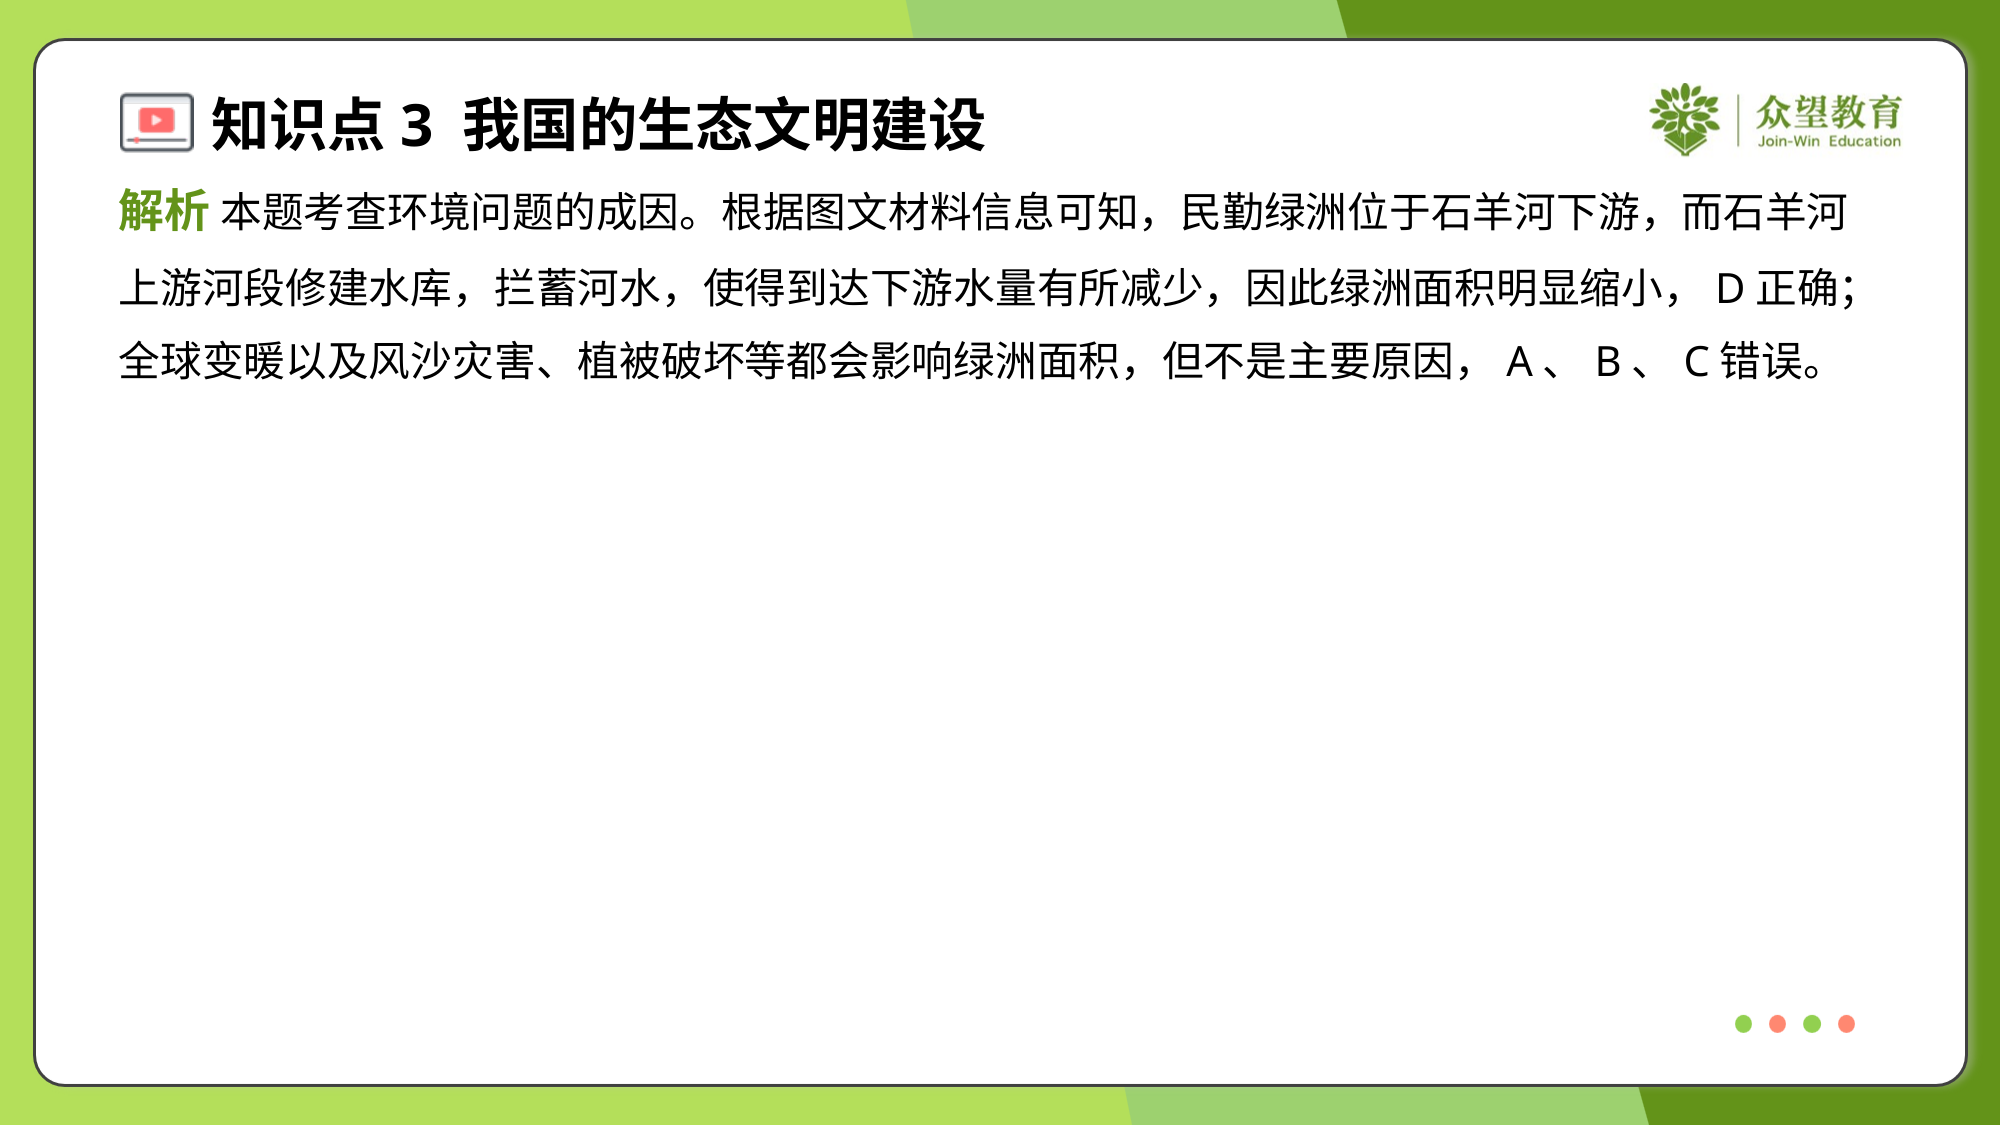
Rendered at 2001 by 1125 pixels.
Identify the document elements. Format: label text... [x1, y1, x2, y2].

text_box 解析 本题考查环境问题的成因。根据图文材料信息可知，民勤绿洲位于石羊河下游，而石羊河 上游河段修建水库，拦蓄河水，使得到达下游水量有所减少，因此绿洲面积明显缩小，D正确； 全球变暖以及风沙灾害、植被破坏等都会影响绿洲面积，但不是主要原因，A、B、C错误。 [118, 159, 1883, 377]
picture [0, 0, 2000, 1125]
